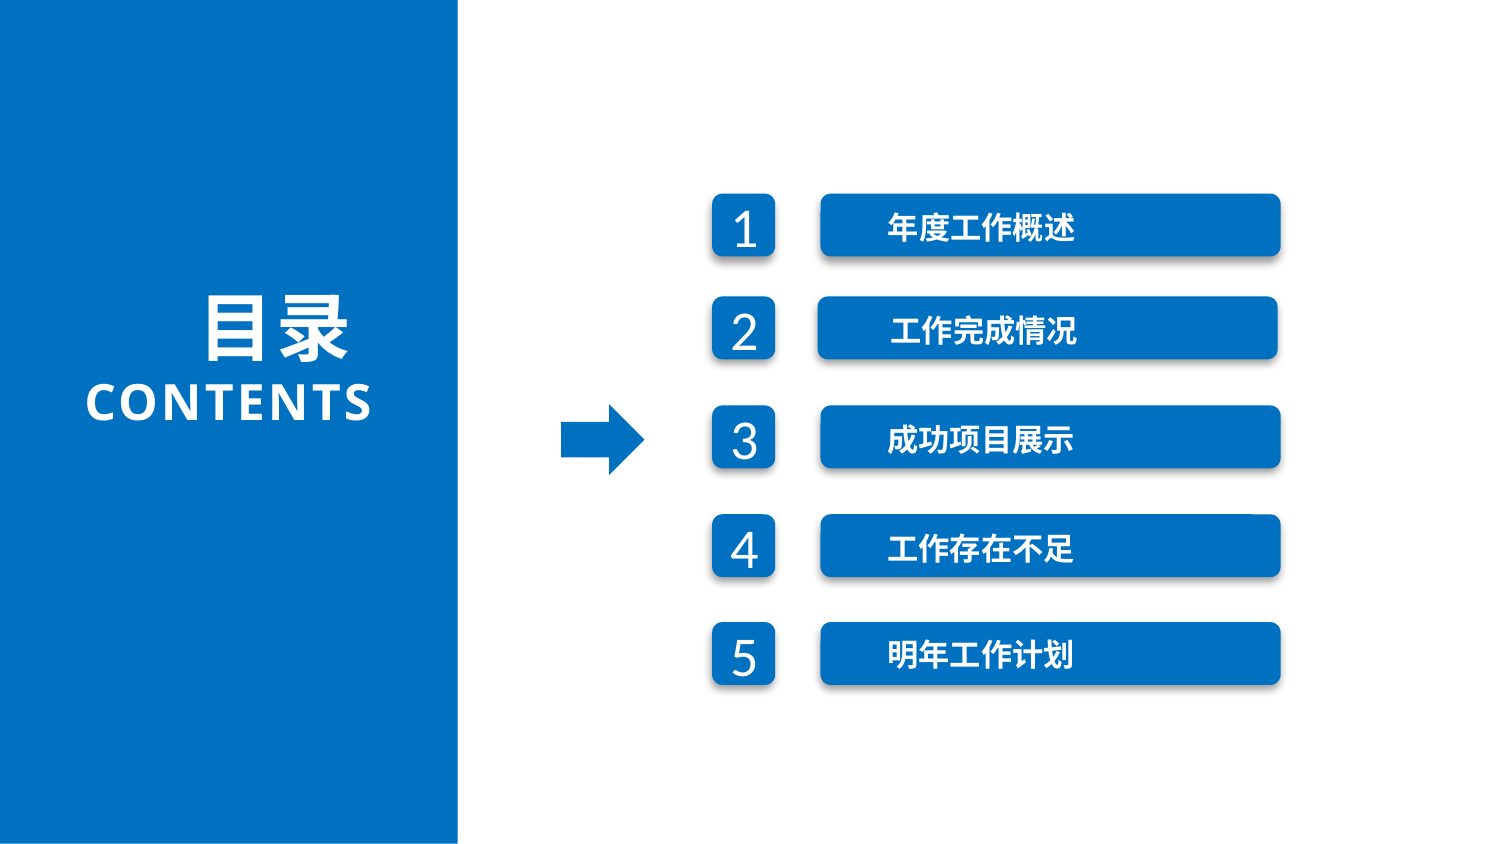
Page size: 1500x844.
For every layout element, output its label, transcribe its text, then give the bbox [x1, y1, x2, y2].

text_box 1 [709, 191, 778, 259]
text_box 目录 CONTENTS [41, 272, 387, 438]
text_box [820, 513, 1281, 578]
text_box 5 [709, 619, 778, 688]
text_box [820, 621, 1281, 686]
text_box 3 [709, 403, 778, 471]
text_box [0, 0, 460, 844]
text_box 2 [709, 294, 778, 362]
text_box [558, 402, 647, 477]
text_box 4 [709, 512, 778, 580]
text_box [820, 193, 1281, 257]
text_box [820, 405, 1281, 469]
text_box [817, 296, 1278, 360]
